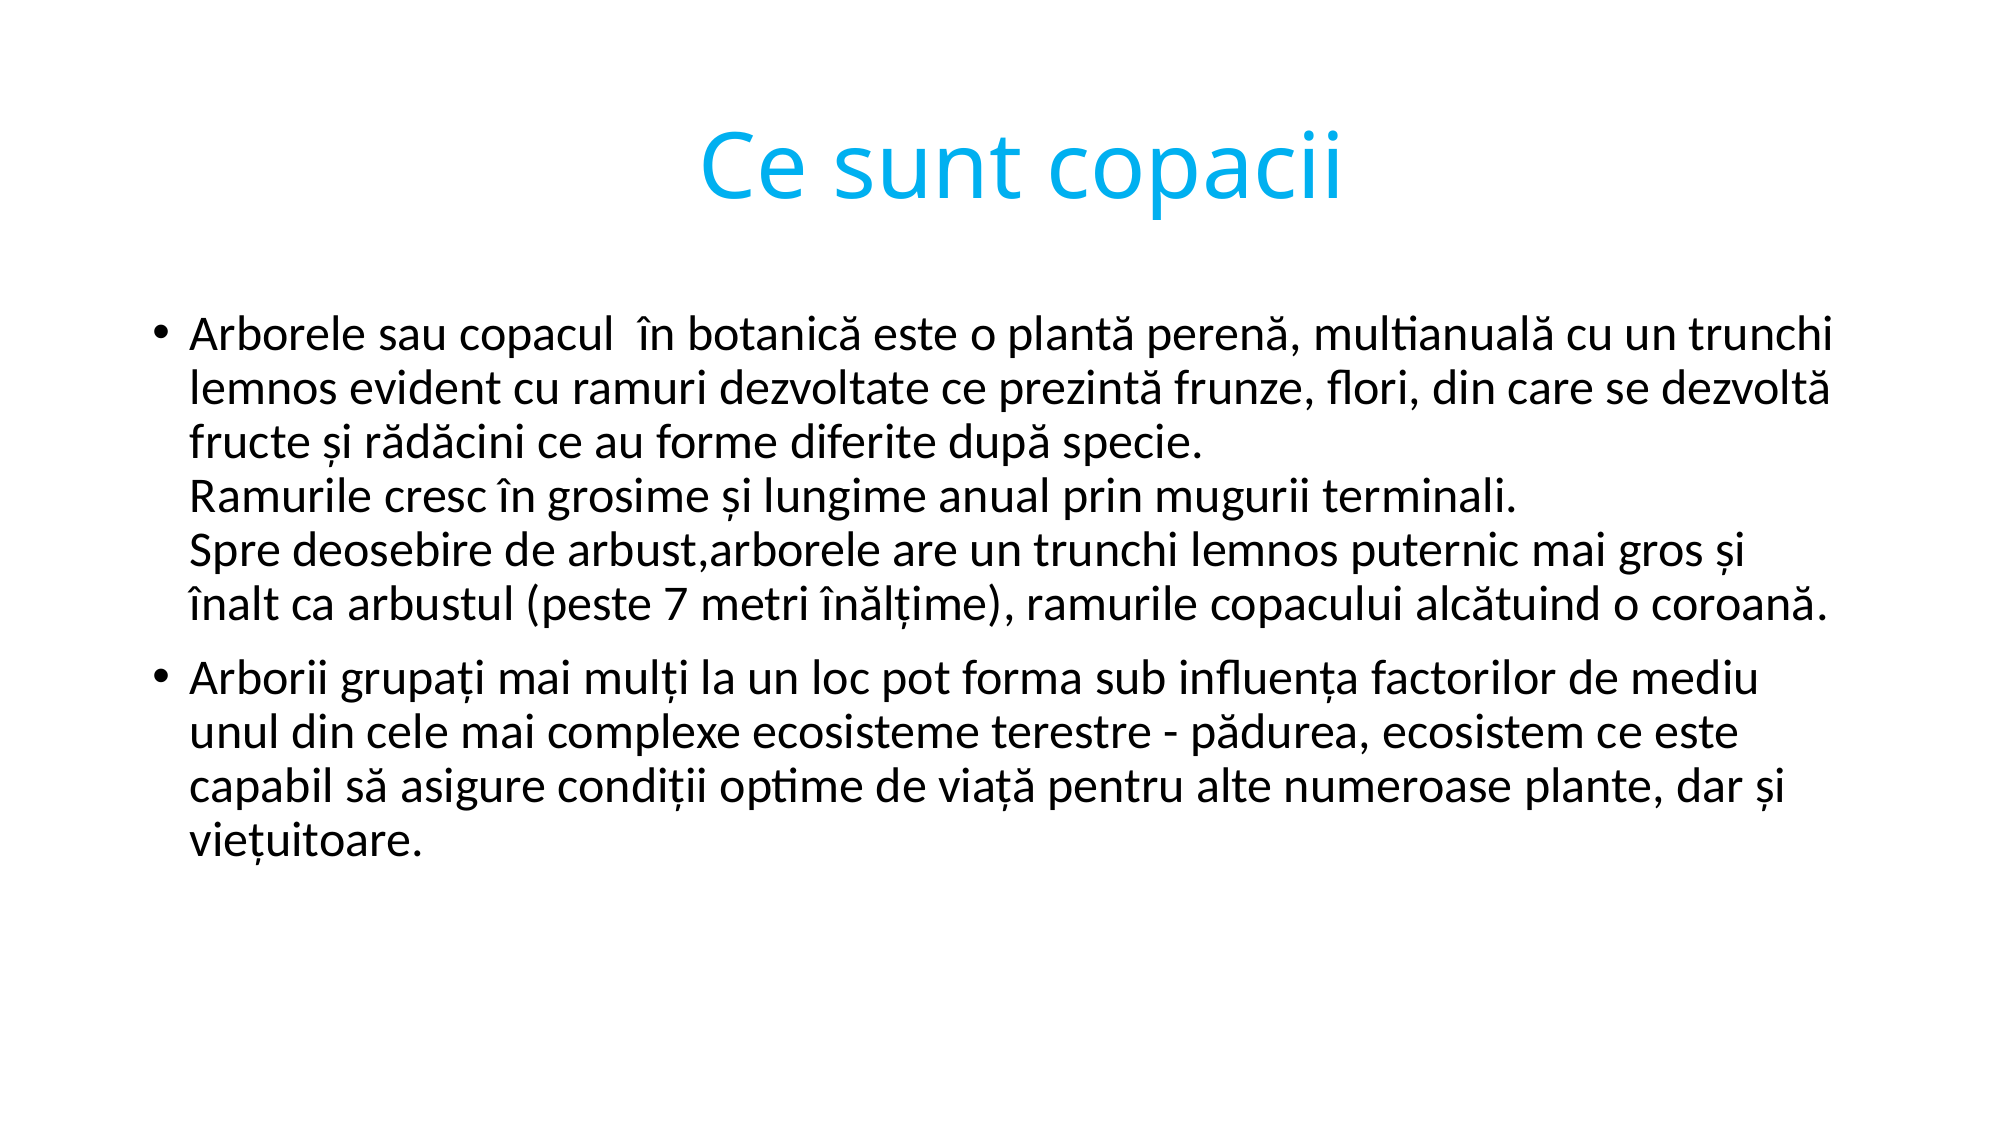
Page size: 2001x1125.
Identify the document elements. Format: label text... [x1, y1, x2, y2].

title Ce sunt copacii [137, 59, 1863, 278]
list Arborele sau copacul în botanică este o plantă perenă, multianuală cu un trunchi lemnos evident cu ramuri dezvoltate ce prezintă frunze, flori, din care se dezvoltă fructe și rădăcini ce au forme diferite după specie. Ramurile cresc în grosime și lungime anual prin mugurii terminali. Spre deosebire de arbust,arborele are un trunchi lemnos puternic mai gros și înalt ca arbustul (peste 7 metri înălțime), ramurile copacului alcătuind o coroană. Arborii grupați mai mulți la un loc pot forma sub influența factorilor de mediu unul din cele mai complexe ecosisteme terestre - pădurea, ecosistem ce este capabil să asigure condiții optime de viață pentru alte numeroase plante, dar și viețuitoare. [137, 299, 1863, 1014]
